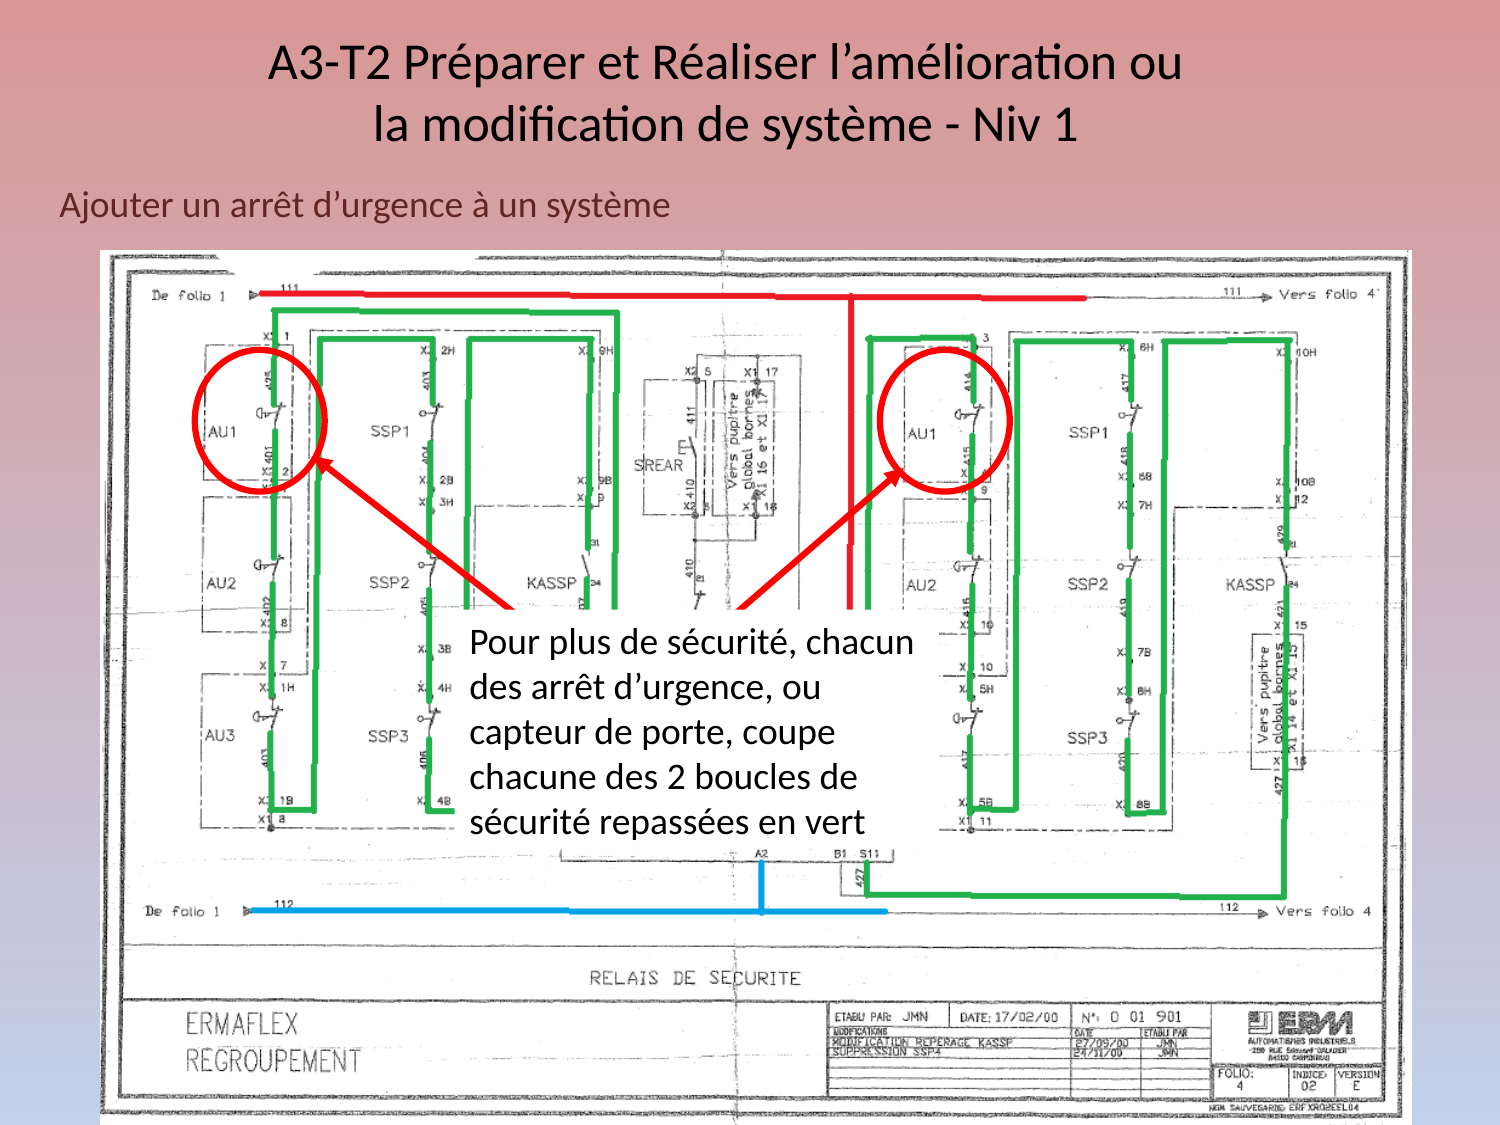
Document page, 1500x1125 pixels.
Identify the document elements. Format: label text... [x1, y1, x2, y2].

picture [100, 250, 1412, 1125]
text_box A3-T2 Préparer et Réaliser l’amélioration ou la modification de système - Niv 1 [242, 19, 1211, 161]
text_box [726, 467, 904, 622]
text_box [312, 455, 526, 622]
text_box Ajouter un arrêt d’urgence à un système [44, 172, 687, 233]
